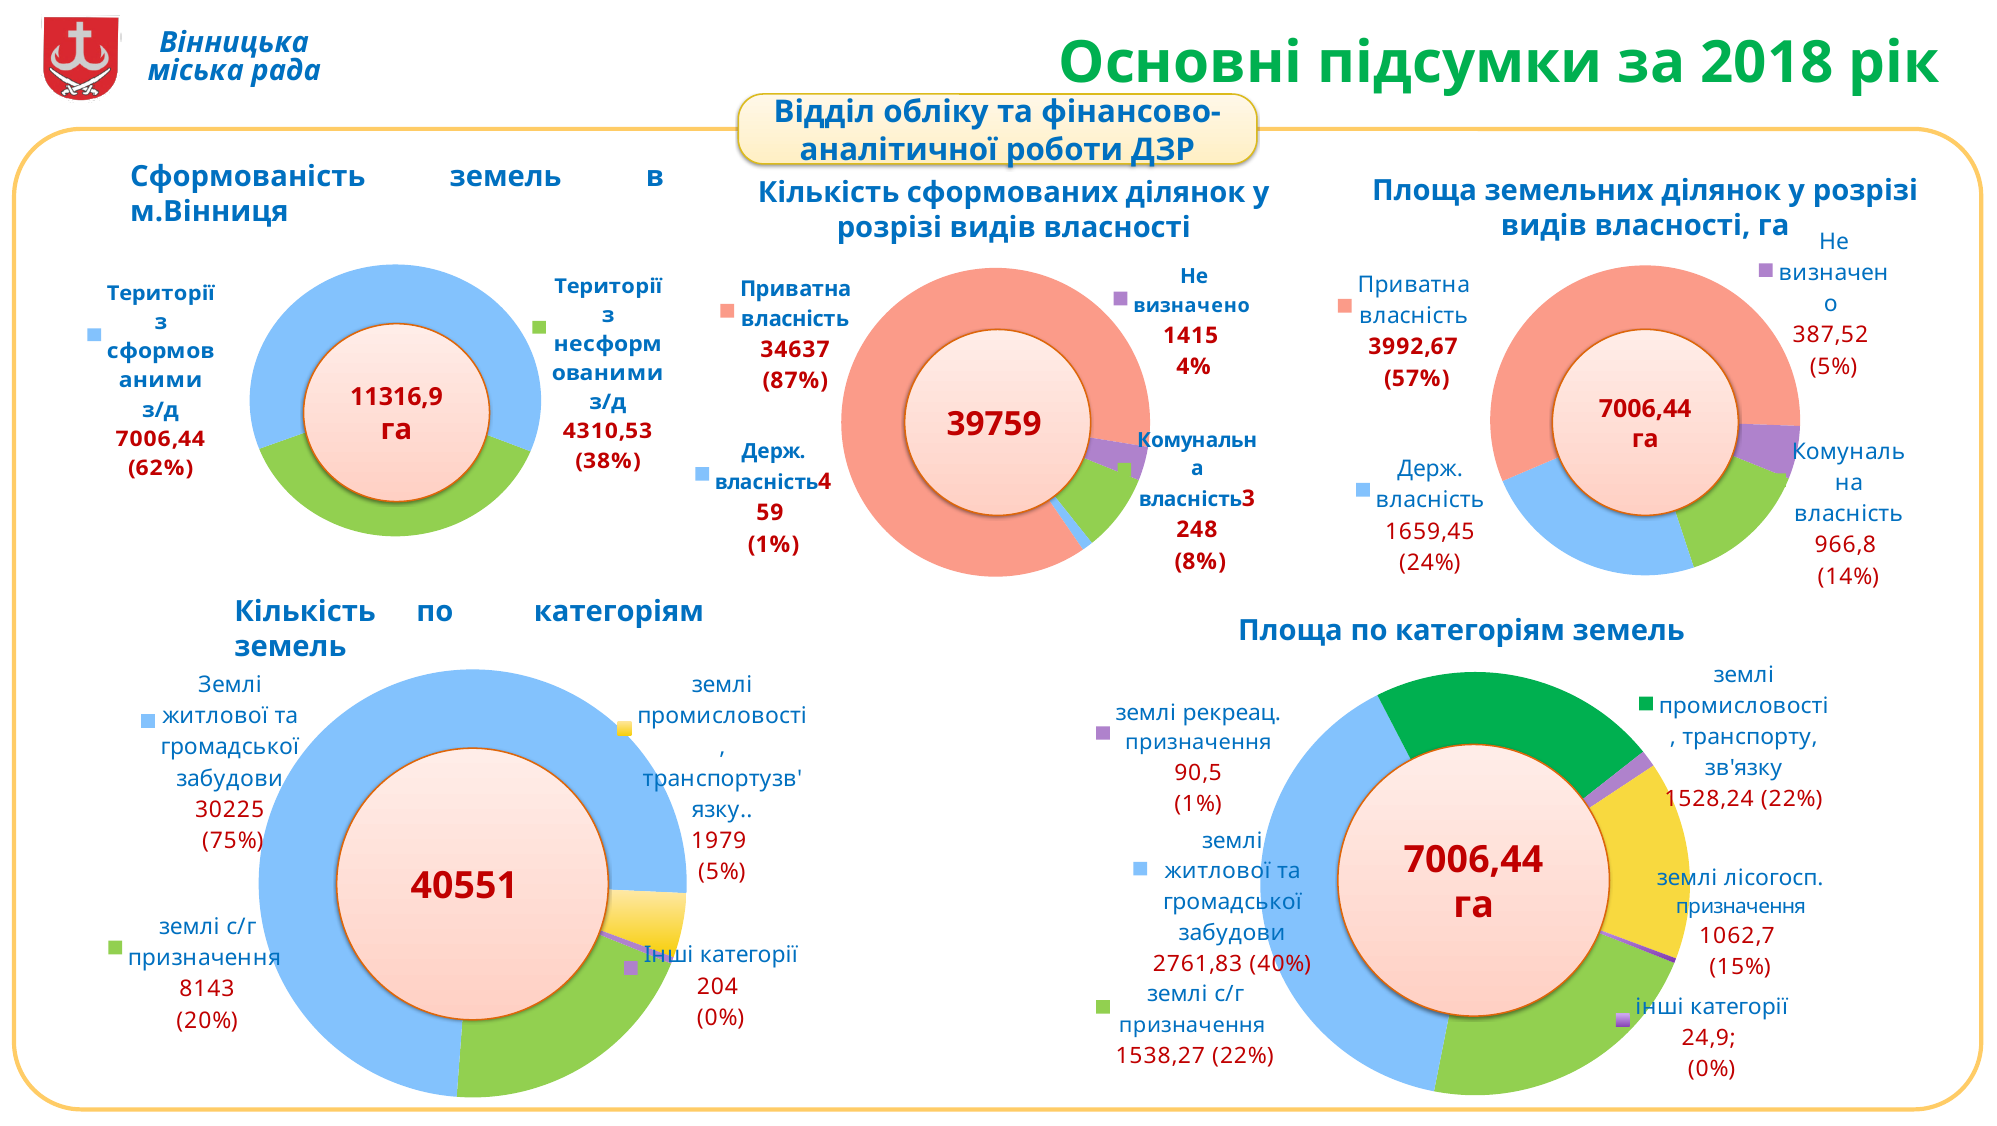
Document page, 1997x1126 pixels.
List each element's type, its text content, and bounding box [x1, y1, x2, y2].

chart [108, 666, 838, 1101]
chart [695, 211, 1301, 579]
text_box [13, 93, 1982, 1110]
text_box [39, 13, 345, 88]
text_box Основні підсумки за 2018 рік [879, 28, 1942, 88]
chart [1337, 212, 1982, 615]
chart [74, 183, 683, 605]
chart [1095, 651, 1847, 1102]
